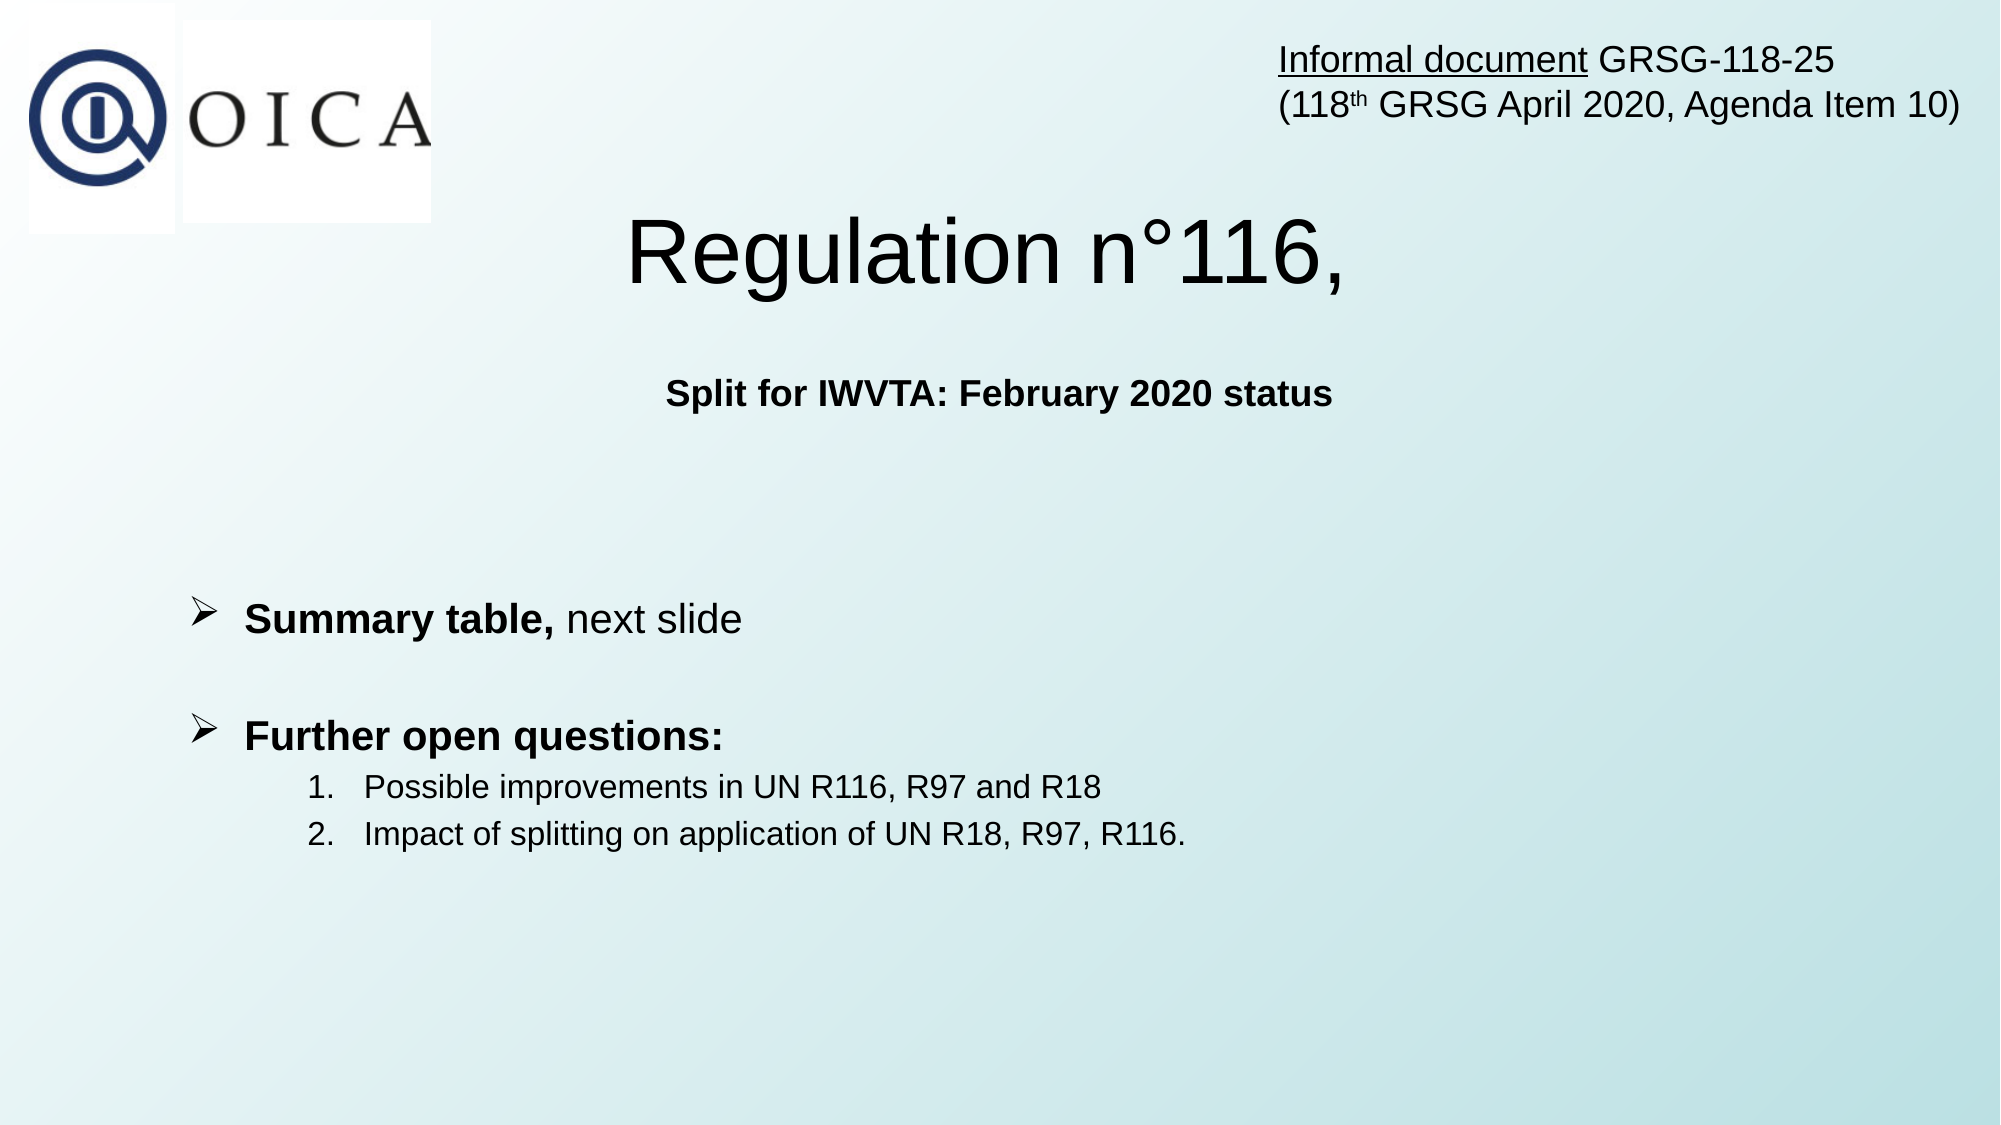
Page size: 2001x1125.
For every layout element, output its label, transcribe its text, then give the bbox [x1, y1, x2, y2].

text_box Informal document GRSG-118-25 (118th GRSG April 2020, Agenda Item 10) [1263, 27, 2000, 133]
subtitle Split for IWVTA: February 2020 status Summary table, next slide Further open questions: Possible improvements in UN R116, R97 and R18 Impact of splitting on application of UN R18, R97, R116. [172, 361, 1827, 941]
picture [183, 20, 431, 223]
title Regulation n°116, [249, 184, 1750, 328]
picture [29, 3, 175, 234]
